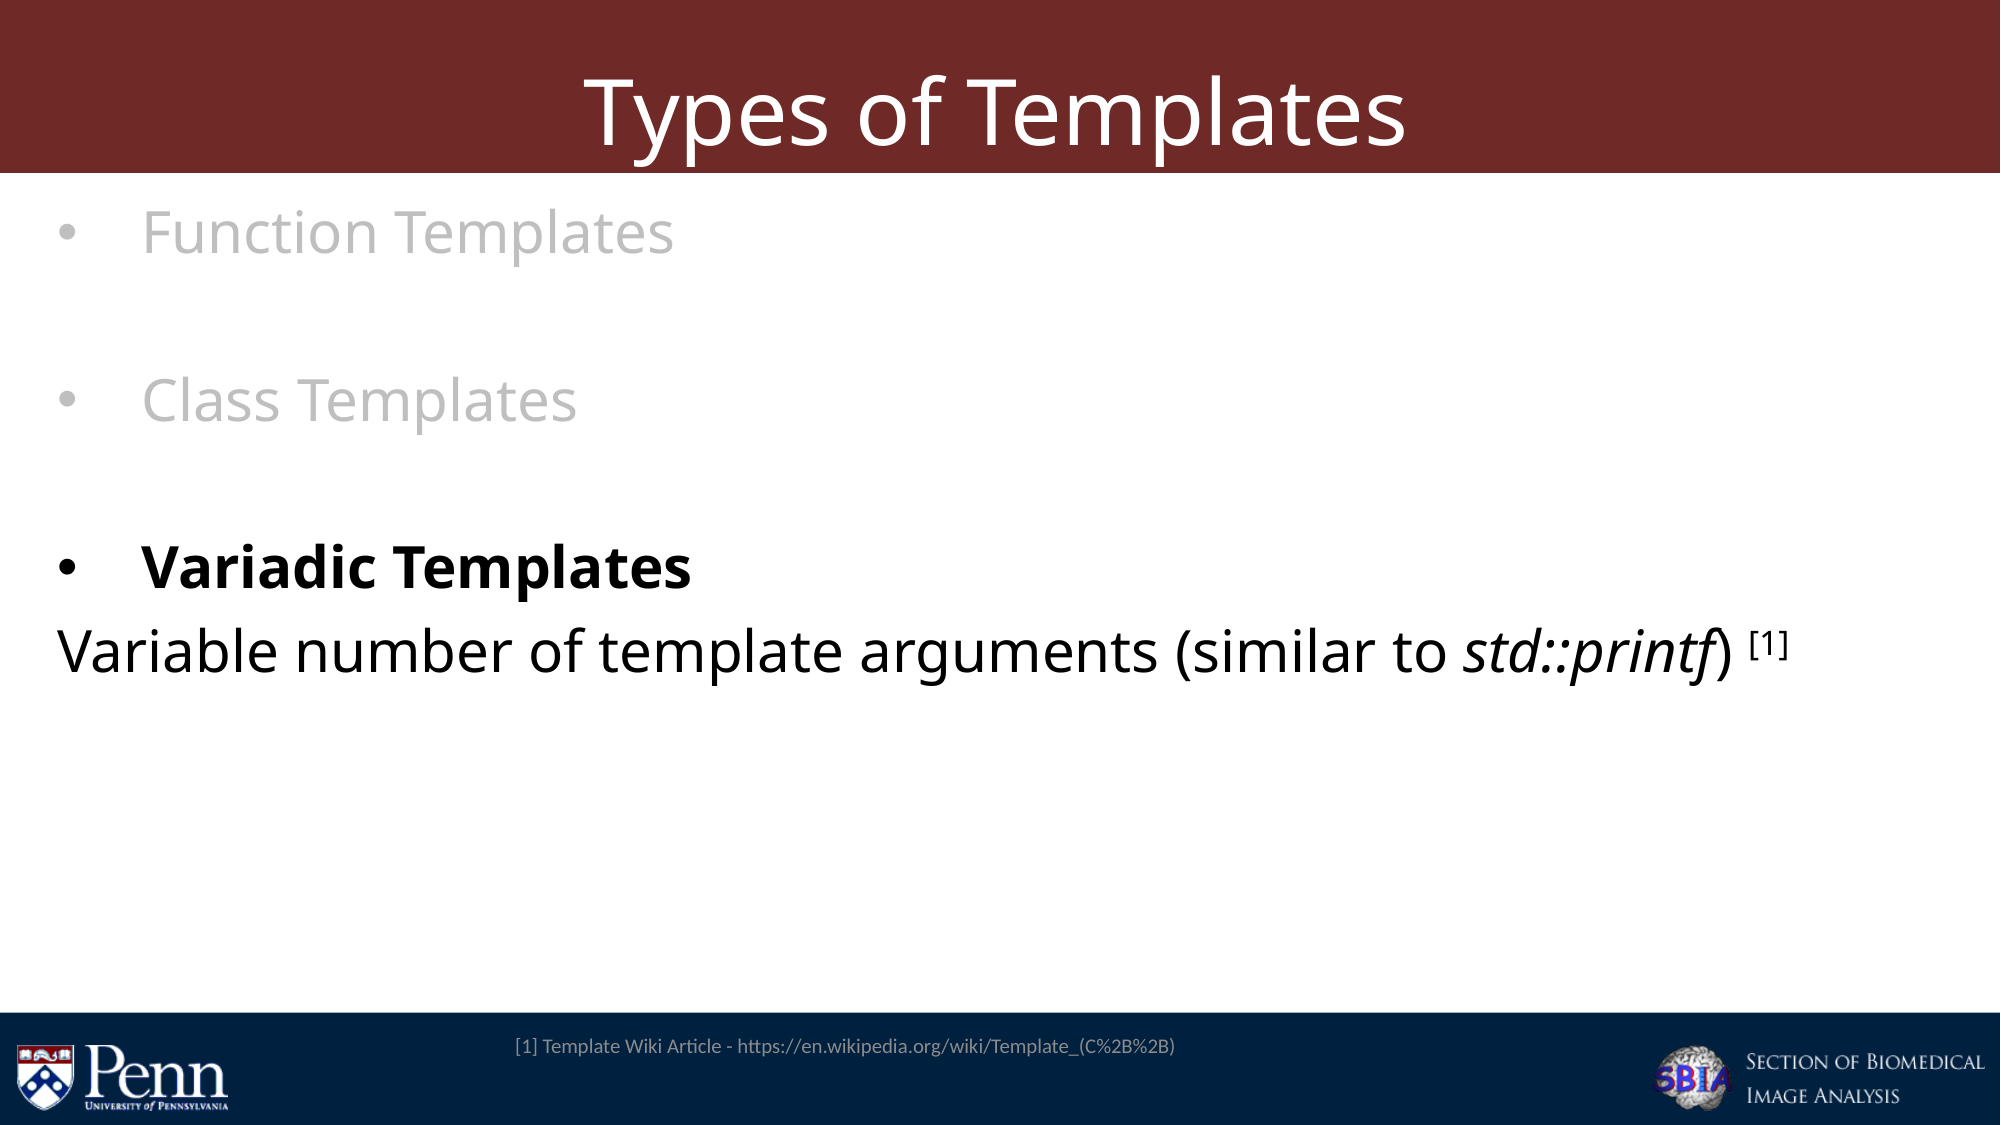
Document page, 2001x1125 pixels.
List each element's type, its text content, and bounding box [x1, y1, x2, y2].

title Types of Templates [42, 0, 1952, 173]
list Function Templates Class Templates Variadic Templates Variable number of template arguments (similar to std::printf) [1] [42, 195, 1952, 1009]
footer [1] Template Wiki Article - https://en.wikipedia.org/wiki/Template_(C%2B%2B) [500, 1025, 1288, 1100]
picture [1652, 1044, 1985, 1112]
picture [17, 1045, 228, 1111]
